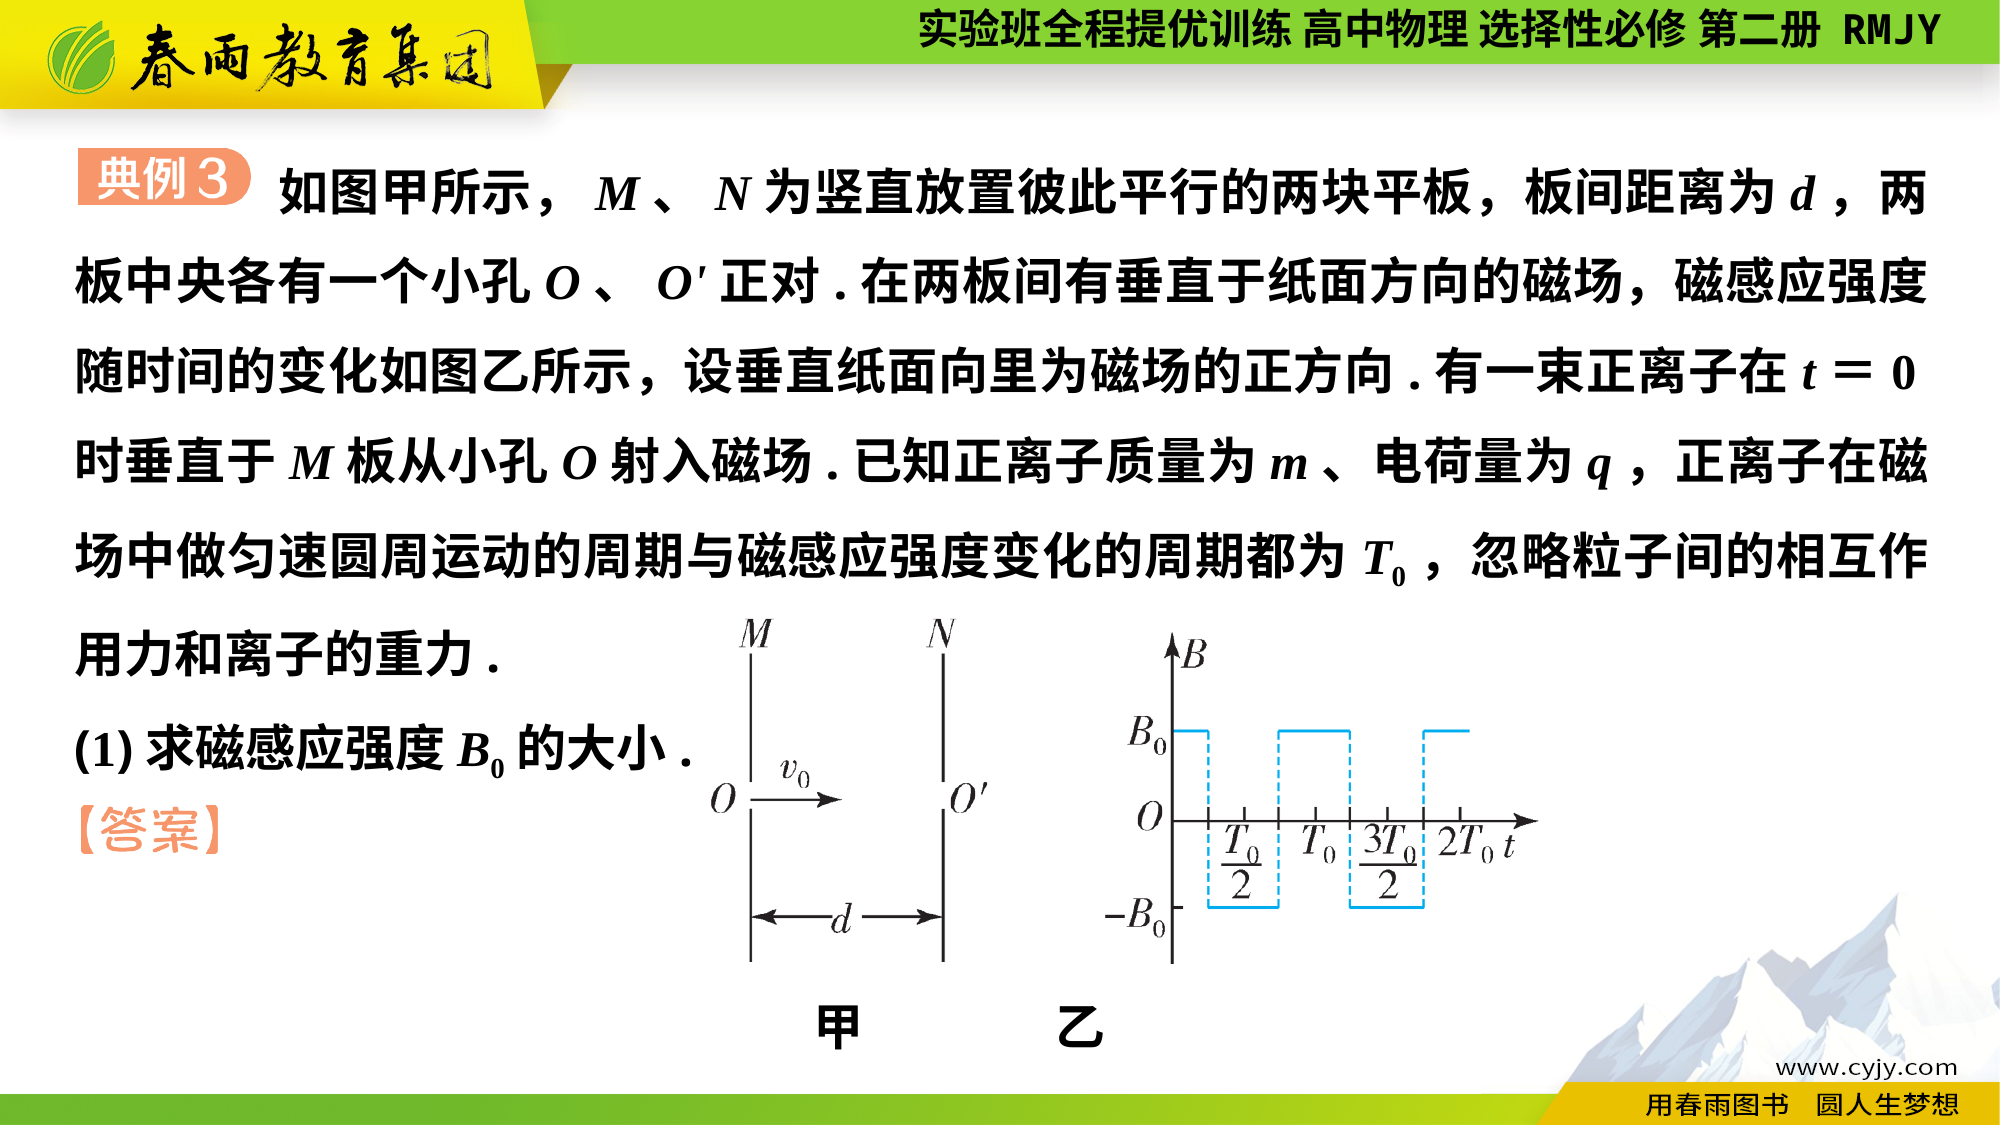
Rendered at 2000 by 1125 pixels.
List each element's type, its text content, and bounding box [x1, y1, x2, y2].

text_box 甲 乙 [799, 981, 1378, 1064]
list 如图甲所示，M、N为竖直放置彼此平行的两块平板，板间距离为d，两板中央各有一个小孔O、O'正对.在两板间有垂直于纸面方向的磁场，磁感应强度随时间的变化如图乙所示，设垂直纸面向里为磁场的正方向.有一束正离子在t＝0时垂直于M板从小孔O射入磁场.已知正离子质量为m、电荷量为q，正离子在磁场中做匀速圆周运动的周期与磁感应强度变化的周期都为T0，忽略粒子间的相互作用力和离子的重力. (1)求磁感应强度B0的大小. [59, 122, 1944, 774]
picture [0, 0, 2000, 1125]
